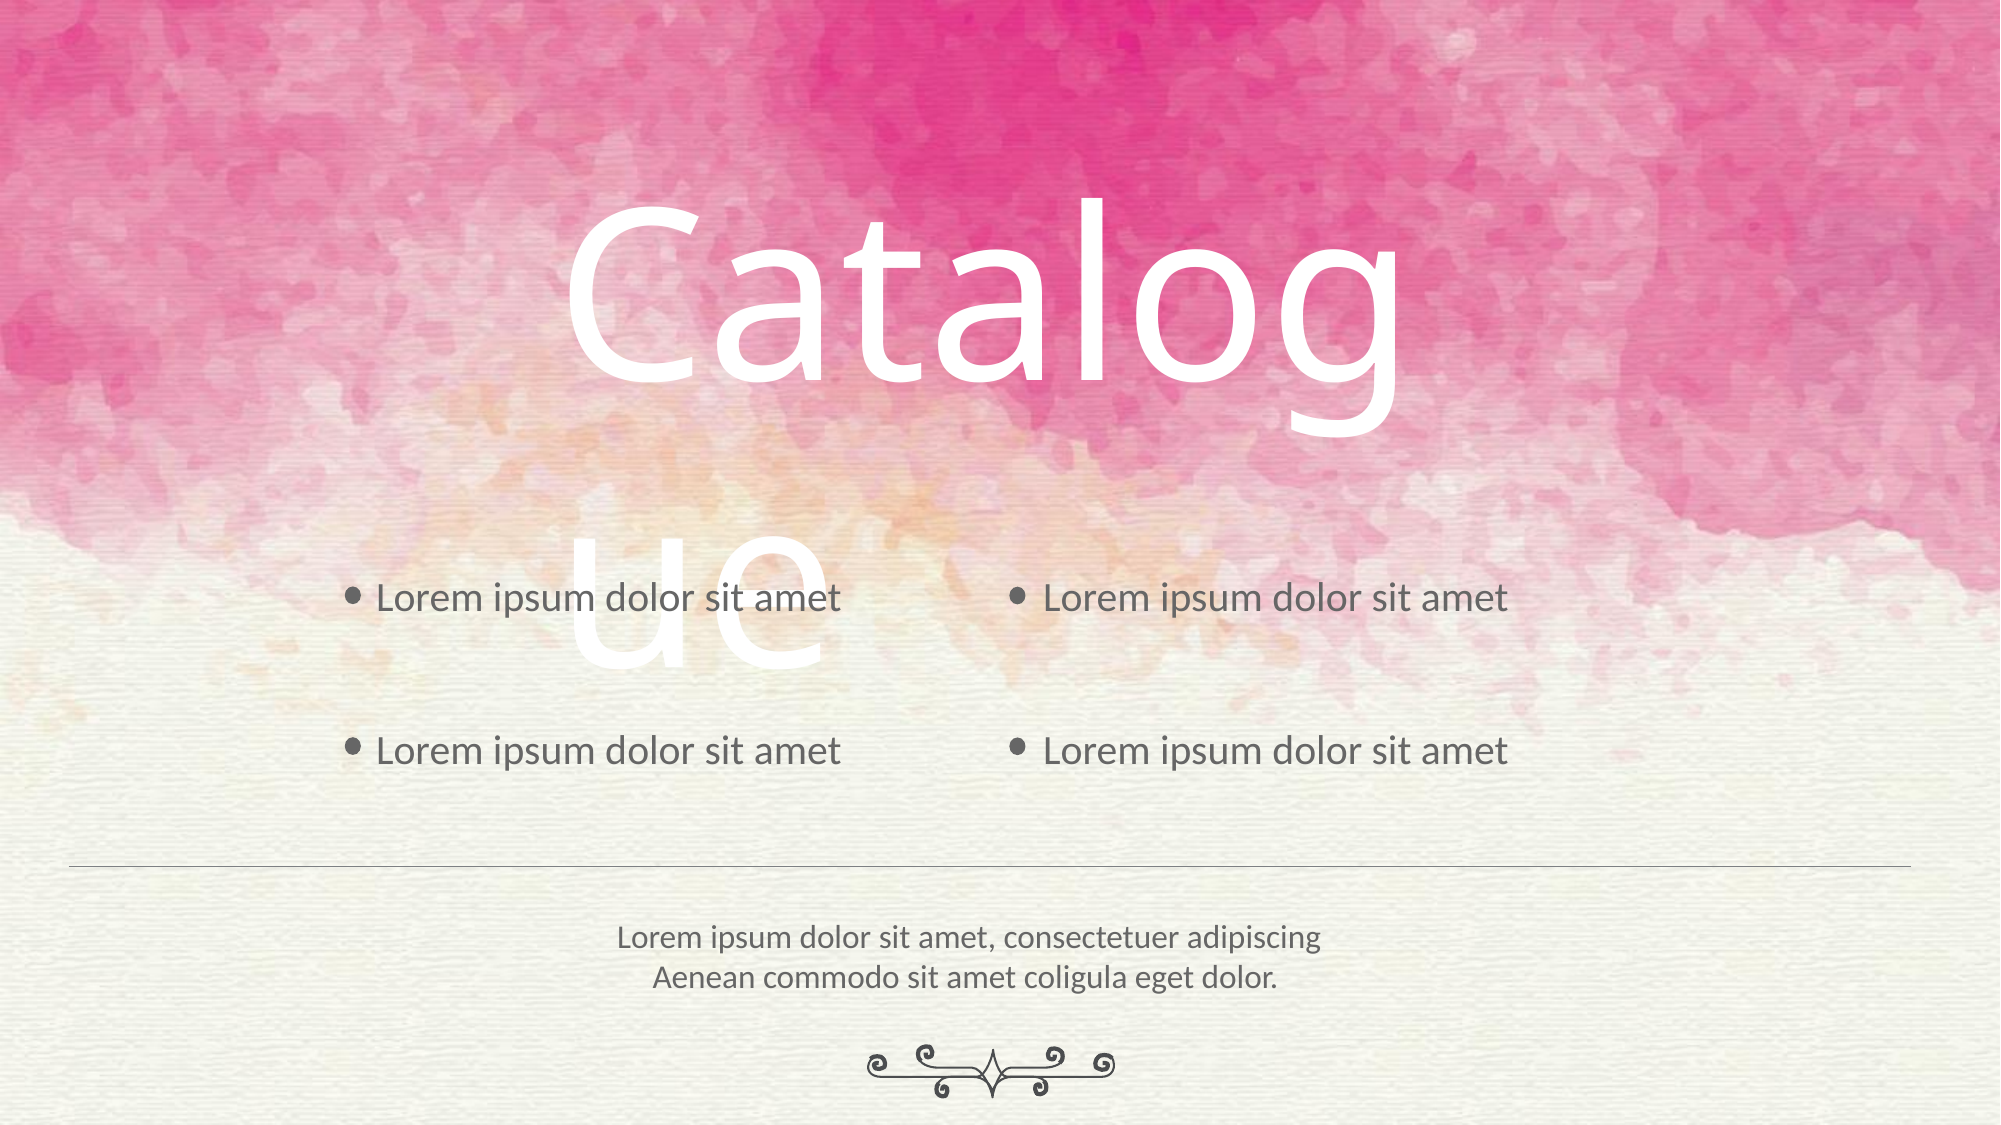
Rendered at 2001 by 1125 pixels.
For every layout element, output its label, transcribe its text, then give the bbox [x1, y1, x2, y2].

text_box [360, 532, 1865, 811]
text_box Lorem ipsum dolor sit amet, consectetuer adipiscing Aenean commodo sit amet coligula eget dolor. [602, 907, 1338, 1042]
text_box Catalogue [540, 132, 1516, 531]
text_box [917, 1046, 1064, 1098]
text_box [861, 1054, 912, 1095]
text_box [0, 0, 2000, 1125]
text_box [1069, 1054, 1122, 1095]
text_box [936, 1049, 1048, 1097]
text_box [342, 584, 355, 607]
text_box [342, 735, 355, 757]
